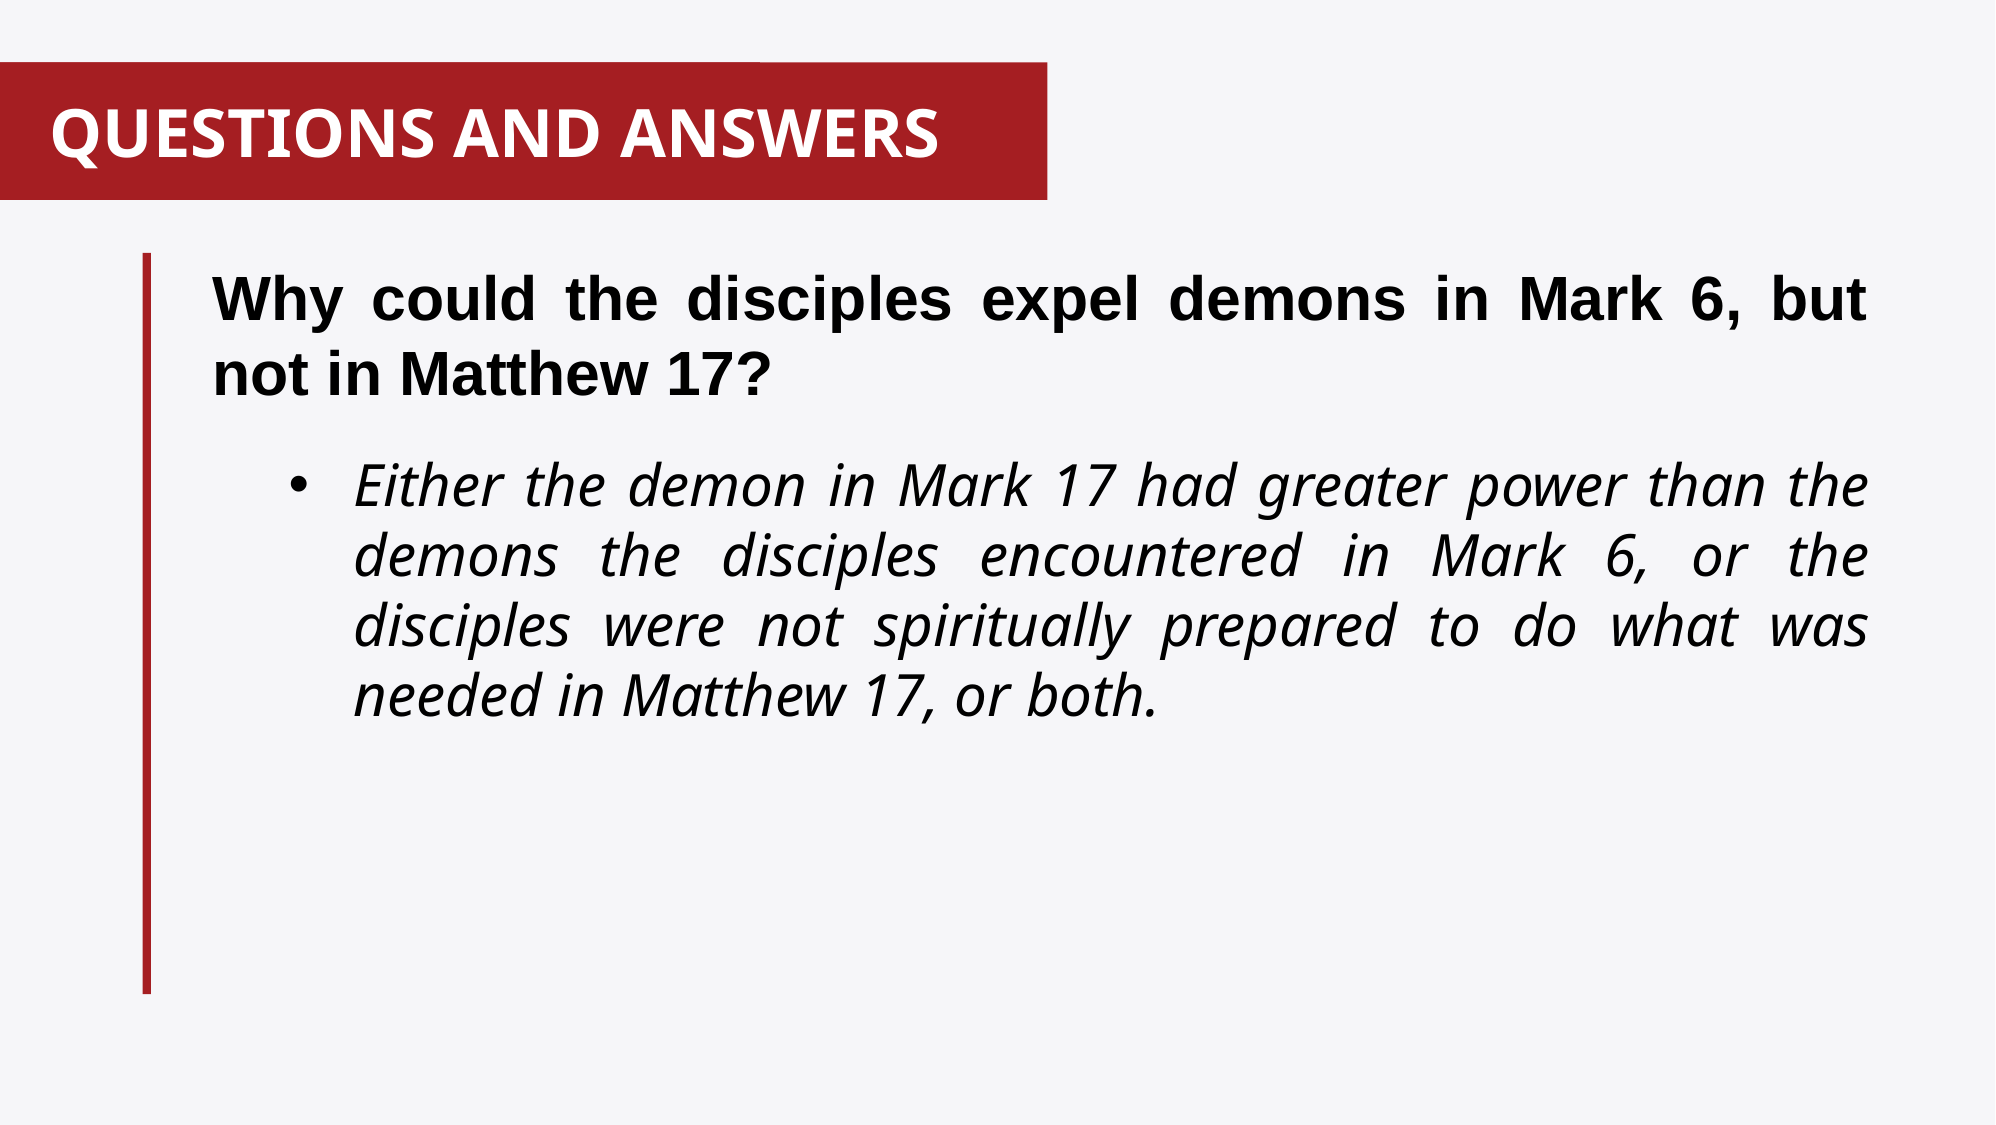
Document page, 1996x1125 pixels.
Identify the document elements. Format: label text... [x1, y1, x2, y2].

subtitle Why could the disciples expel demons in Mark 6, but not in Matthew 17? Either the demon in Mark 17 had greater power than the demons the disciples encountered in Mark 6, or the disciples were not spiritually prepared to do what was needed in Matthew 17, or both. [197, 249, 1885, 1125]
title QUESTIONS AND ANSWERS [0, 62, 1048, 200]
